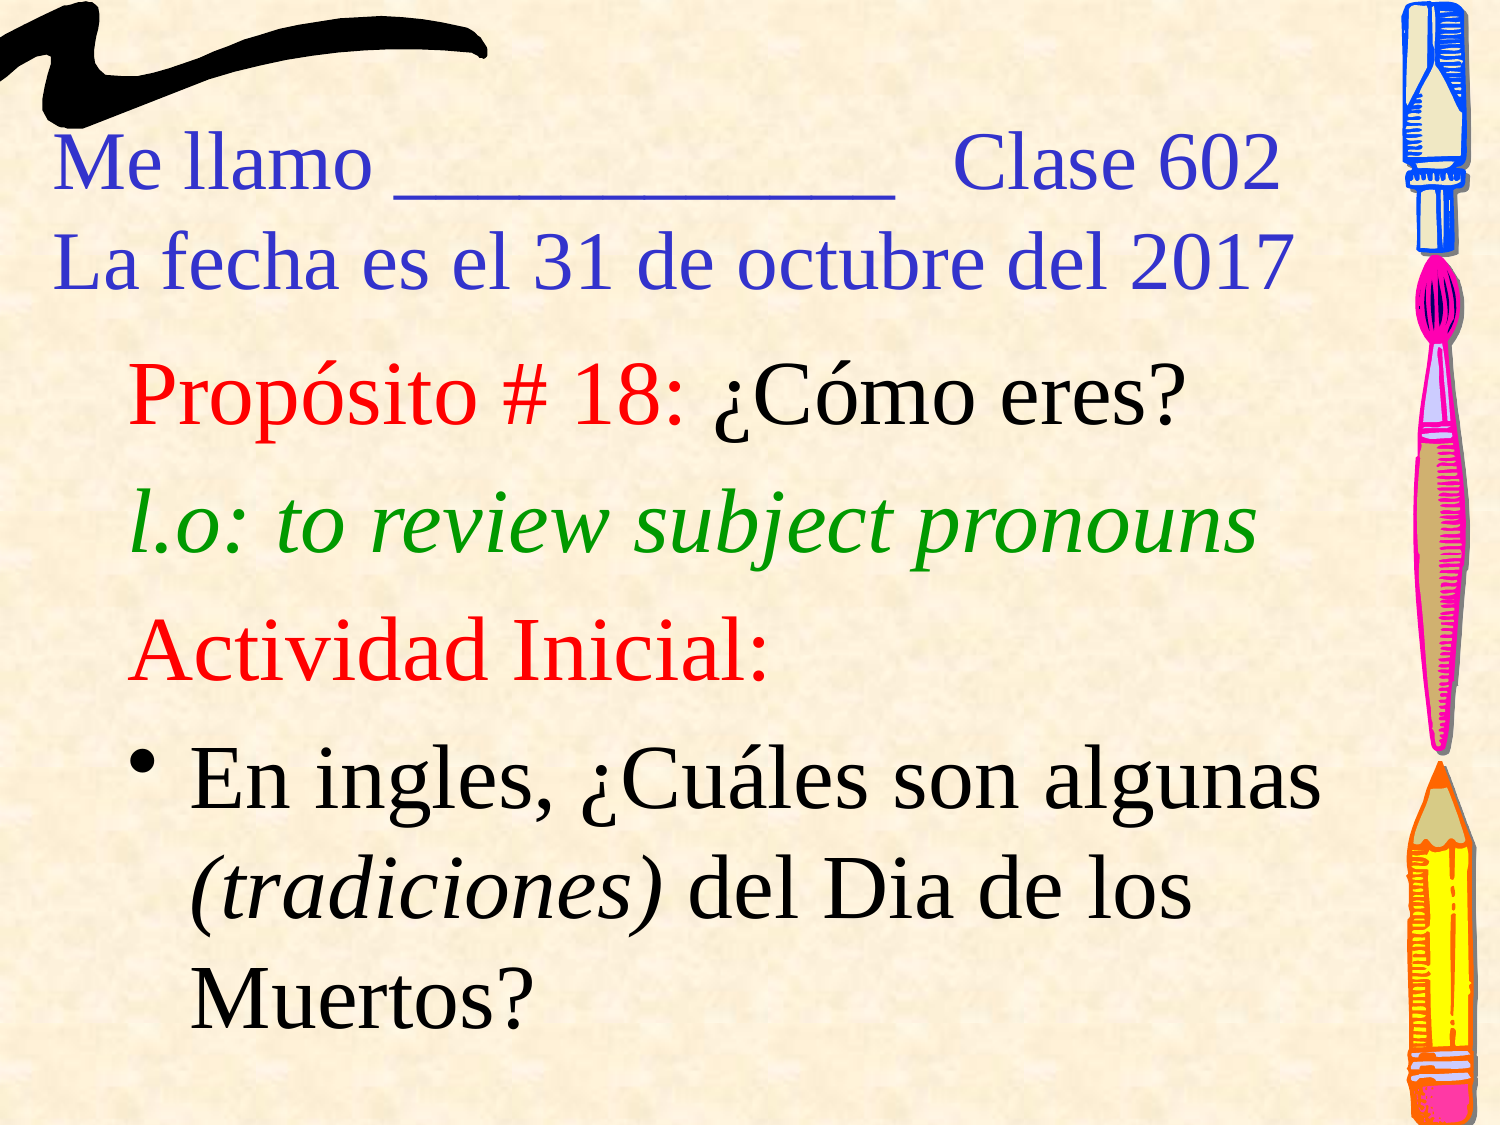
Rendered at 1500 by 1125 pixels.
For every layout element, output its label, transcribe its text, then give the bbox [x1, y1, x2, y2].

list Propósito # 18: ¿Cómo eres? l.o: to review subject pronouns Actividad Inicial: En ingles, ¿Cuáles son algunas (tradiciones) del Dia de los Muertos? [112, 324, 1388, 1000]
picture [0, 0, 1500, 1125]
picture [0, 0, 1428, 112]
title Me llamo ____________ Clase 602 La fecha es el 31 de octubre del 2017 [37, 112, 1425, 300]
